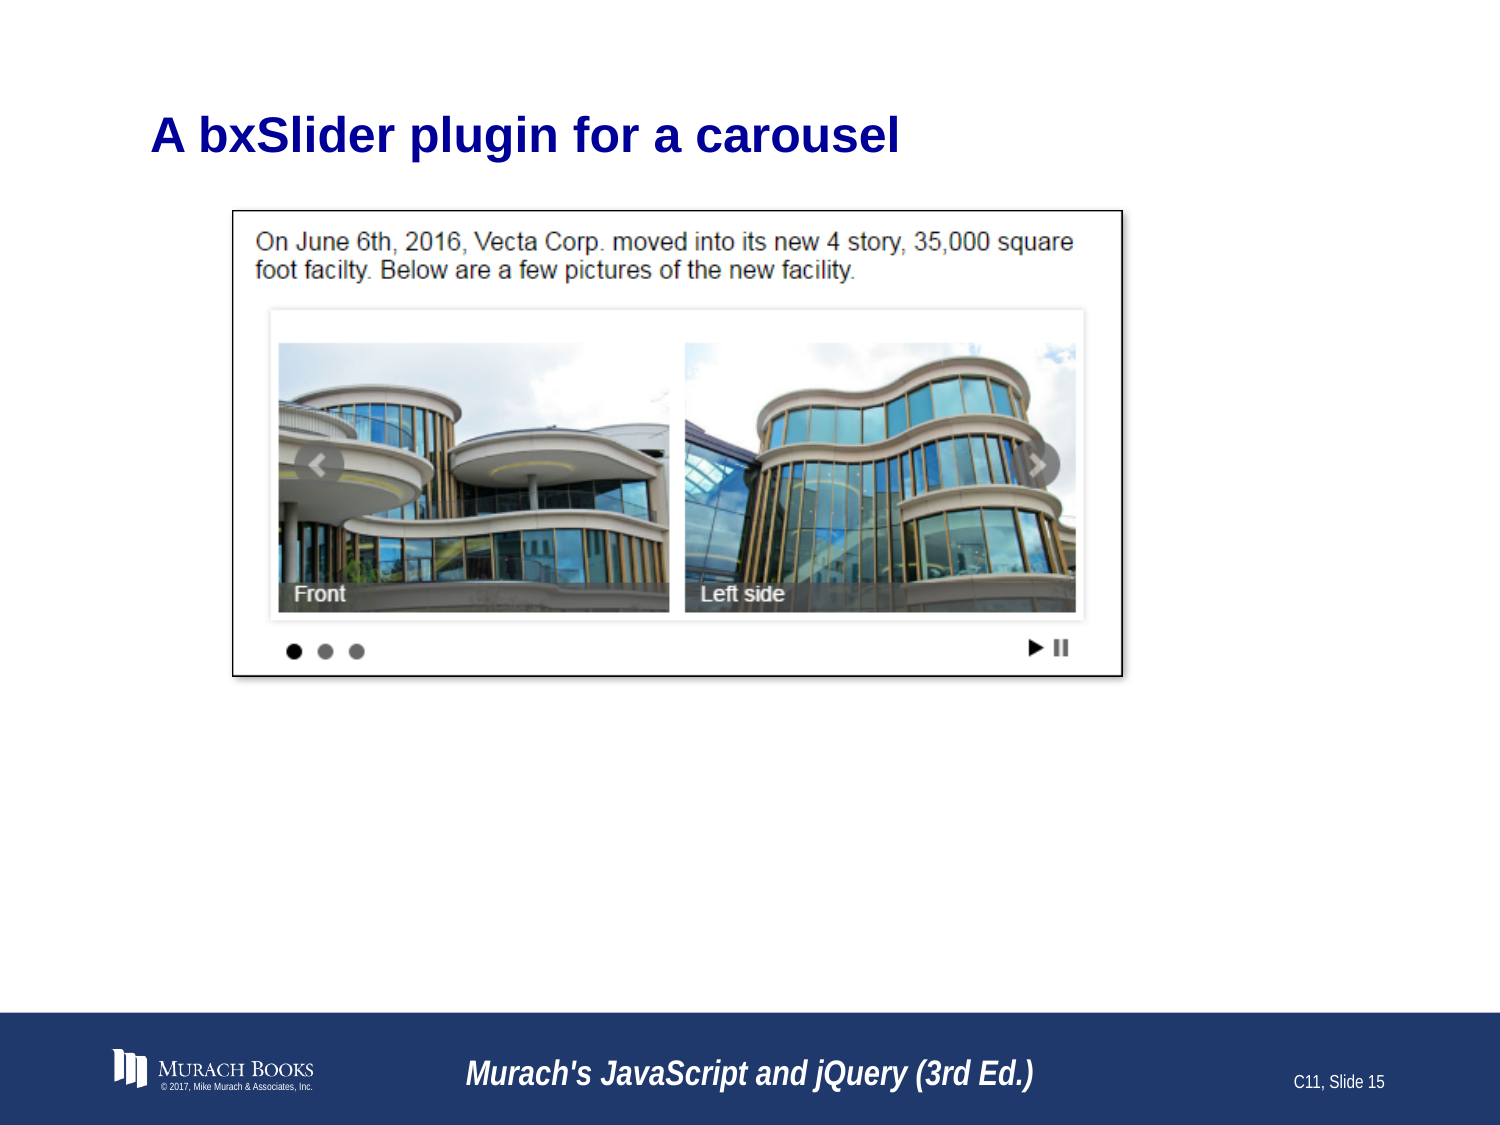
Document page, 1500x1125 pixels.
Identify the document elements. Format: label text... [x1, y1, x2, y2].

slide_number C11, Slide 15 [1087, 1025, 1400, 1100]
slide_number Murach's JavaScript and jQuery (3rd Ed.) [463, 1025, 1050, 1100]
picture [231, 210, 1123, 677]
footer © 2017, Mike Murach & Associates, Inc. [12, 1025, 463, 1100]
title A bxSlider plugin for a carousel [150, 102, 1350, 164]
